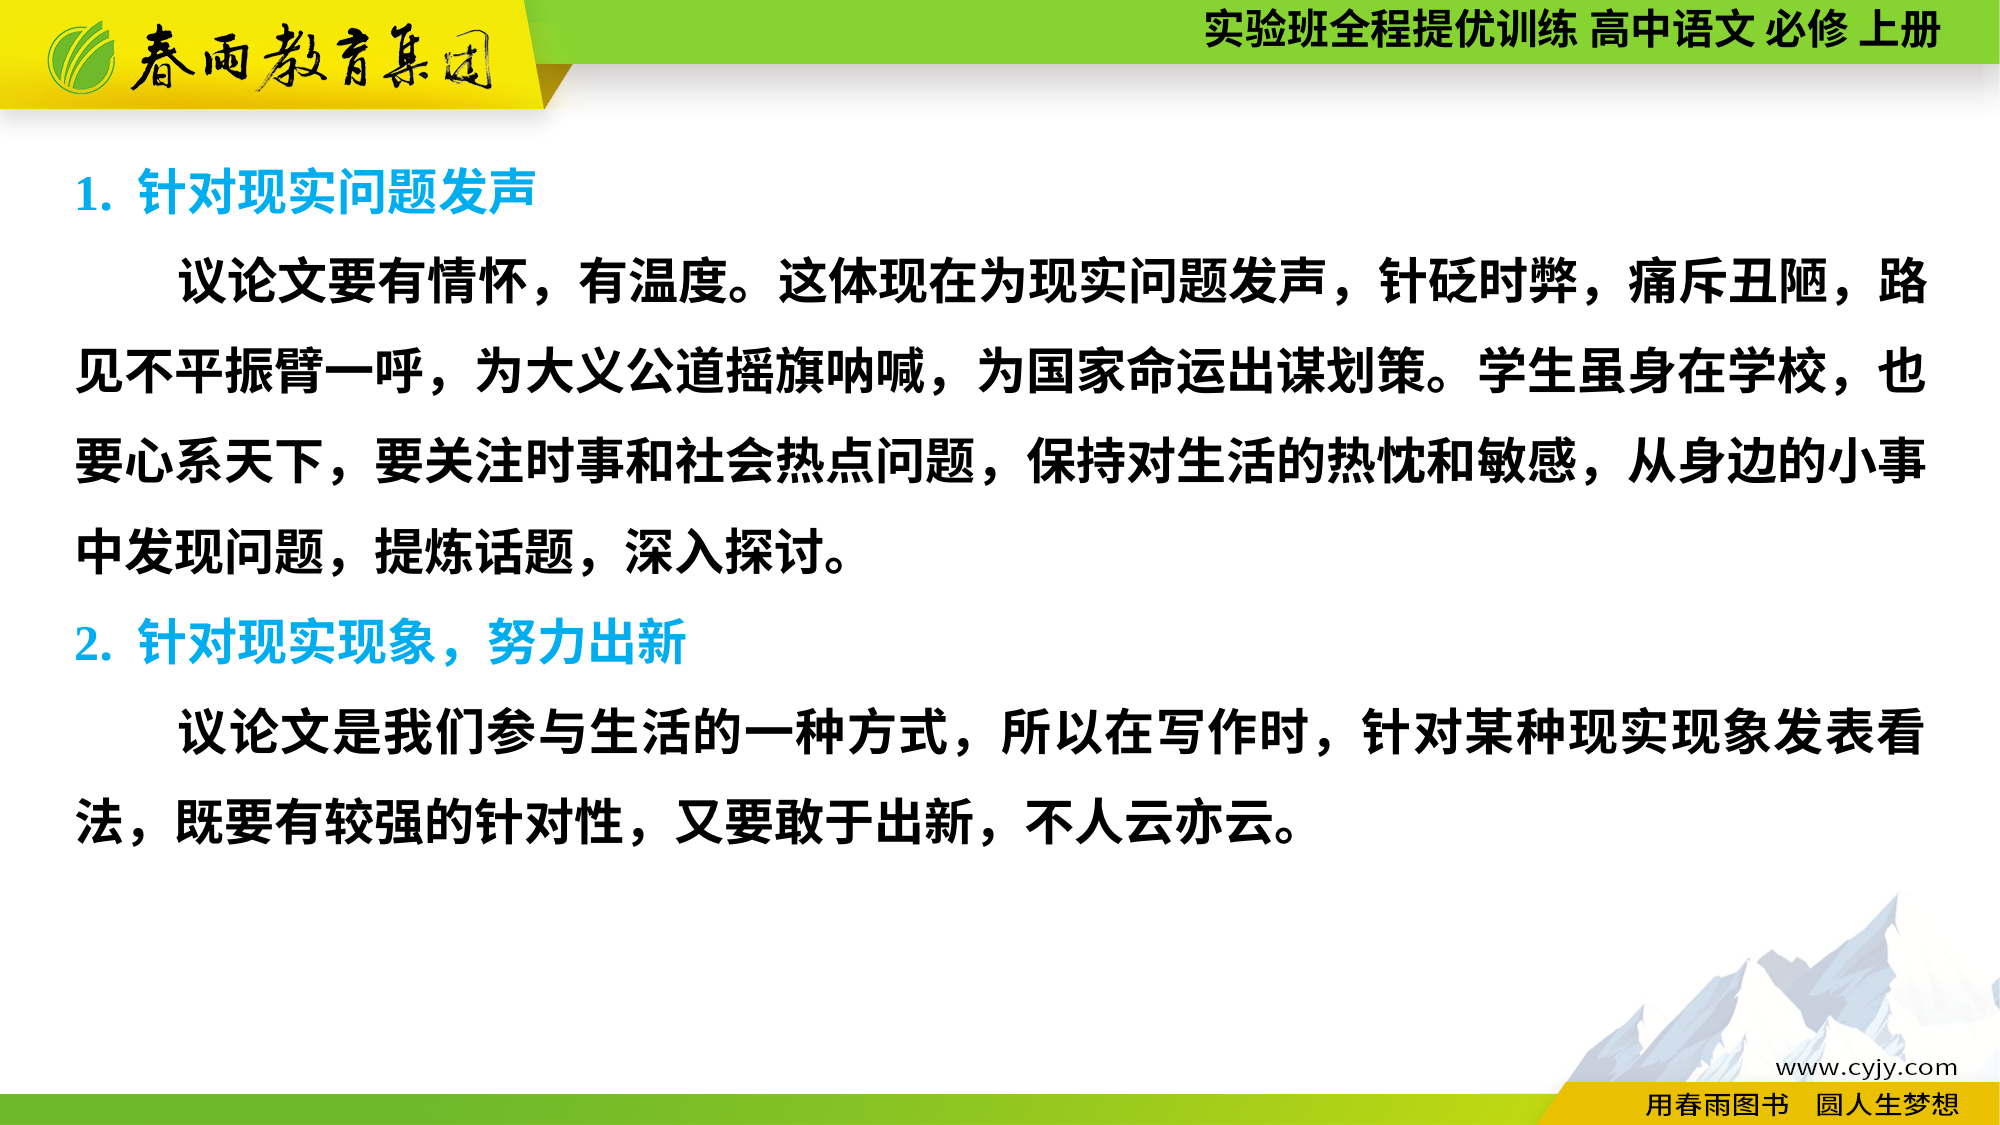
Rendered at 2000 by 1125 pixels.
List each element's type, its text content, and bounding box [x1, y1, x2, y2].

list 1. 针对现实问题发声 议论文要有情怀，有温度。这体现在为现实问题发声，针砭时弊，痛斥丑陋，路见不平振臂一呼，为大义公道摇旗呐喊，为国家命运出谋划策。学生虽身在学校，也要心系天下，要关注时事和社会热点问题，保持对生活的热忱和敏感，从身边的小事中发现问题，提炼话题，深入探讨。 2. 针对现实现象，努力出新 议论文是我们参与生活的一种方式，所以在写作时，针对某种现实现象发表看法，既要有较强的针对性，又要敢于出新，不人云亦云。 [59, 122, 1944, 865]
picture [0, 0, 2000, 1125]
